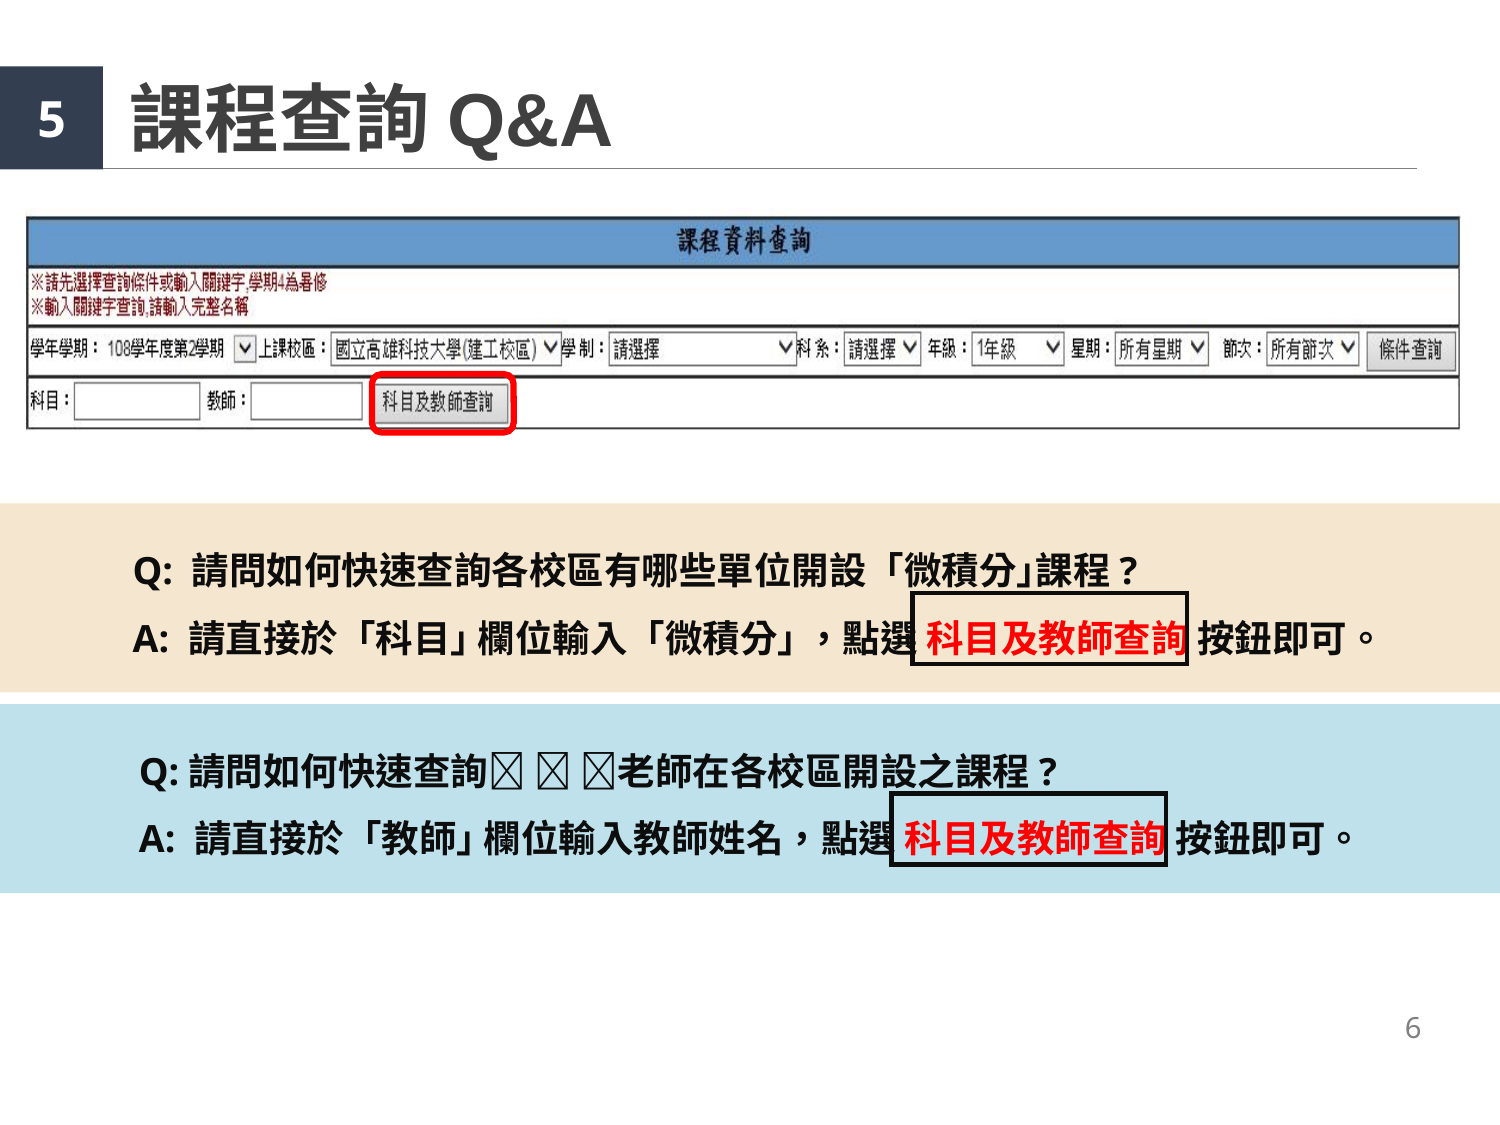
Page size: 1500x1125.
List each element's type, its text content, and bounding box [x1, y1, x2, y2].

text_box [891, 793, 1167, 866]
text_box Q:請問如何快速查詢  老師在各校區開設之課程? A: 請直接於「教師｣ 欄位輸入教師姓名，點選 科目及教師查詢 按鈕即可。 [123, 718, 1424, 868]
text_box 5 [0, 66, 103, 170]
text_box [911, 592, 1188, 665]
title 課程查詢Q&A [100, 0, 1436, 169]
text_box Q: 請問如何快速查詢各校區有哪些單位開設「微積分｣課程? A: 請直接於「科目｣ 欄位輸入「微積分｣ ，點選 科目及教師查詢 按鈕即可。 [117, 517, 1418, 667]
text_box [0, 502, 1500, 693]
slide_number 6 [1316, 1011, 1437, 1047]
text_box [0, 703, 1500, 894]
picture [25, 208, 1461, 433]
